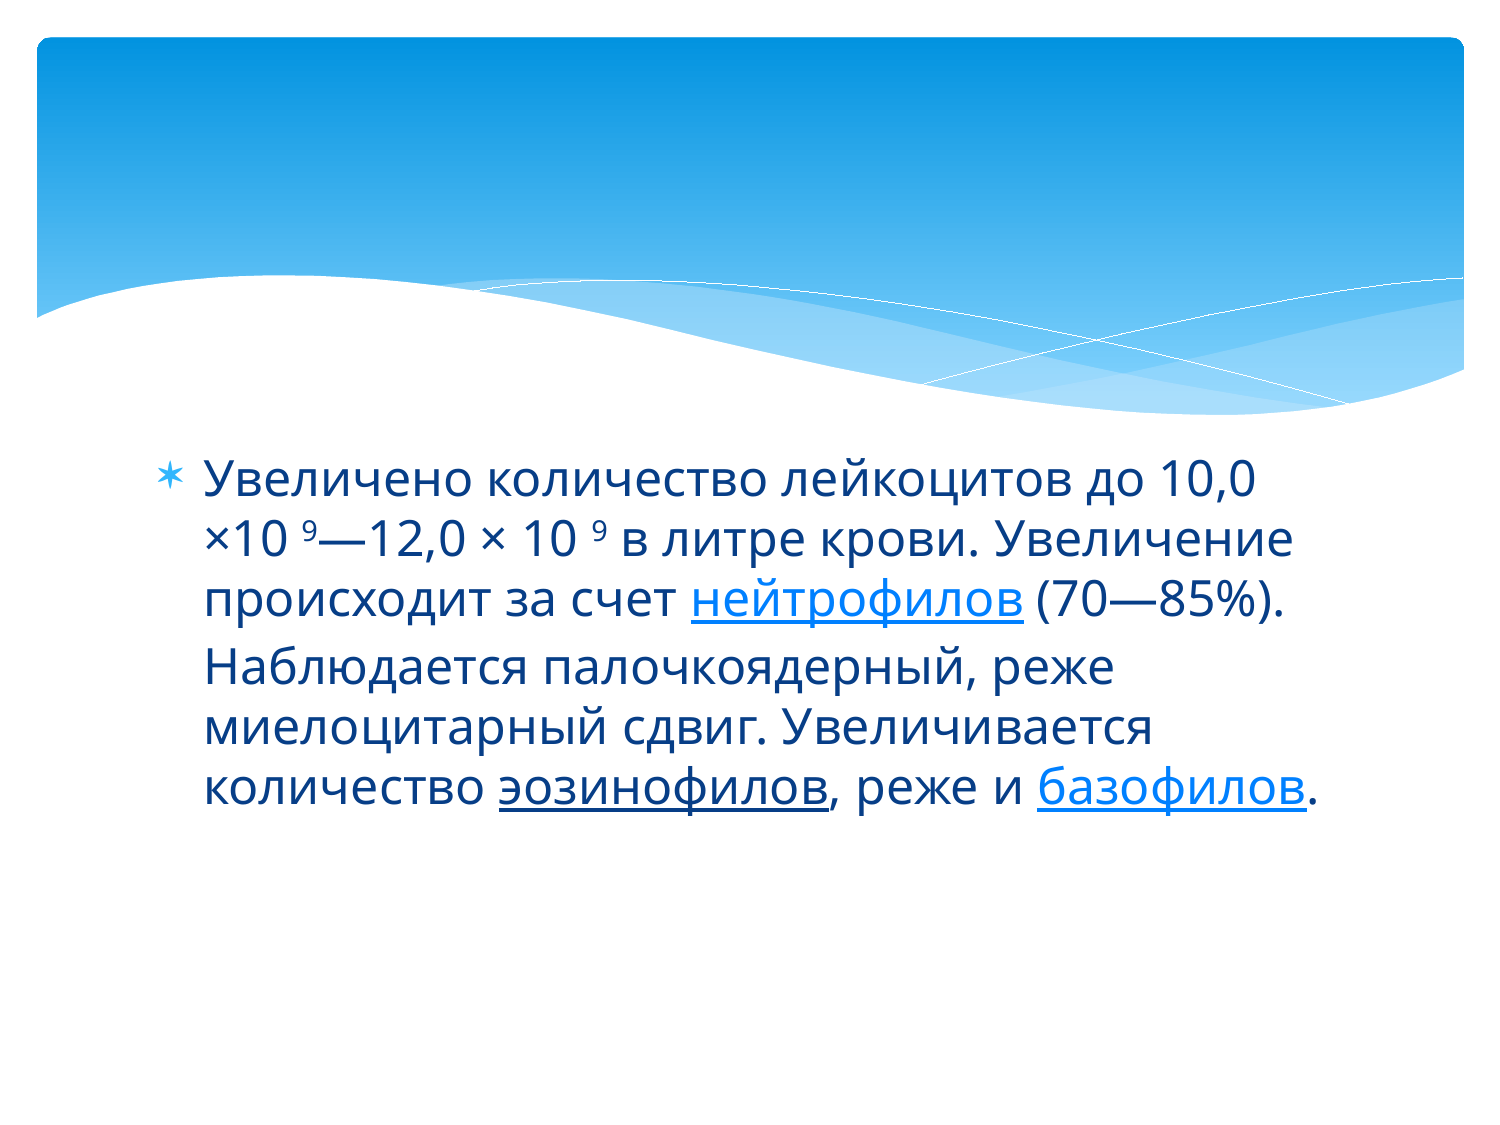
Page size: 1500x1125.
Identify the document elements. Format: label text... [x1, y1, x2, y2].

list Увеличено количество лейкоцитов до 10,0 ×10 9—12,0 × 10 9 в литре крови. Увеличение происходит за счет нейтрофилов (70—85%). Наблюдается палочкоядерный, реже миелоцитарный сдвиг. Увеличивается количество эозинофилов, реже и базофилов. [143, 438, 1359, 1005]
